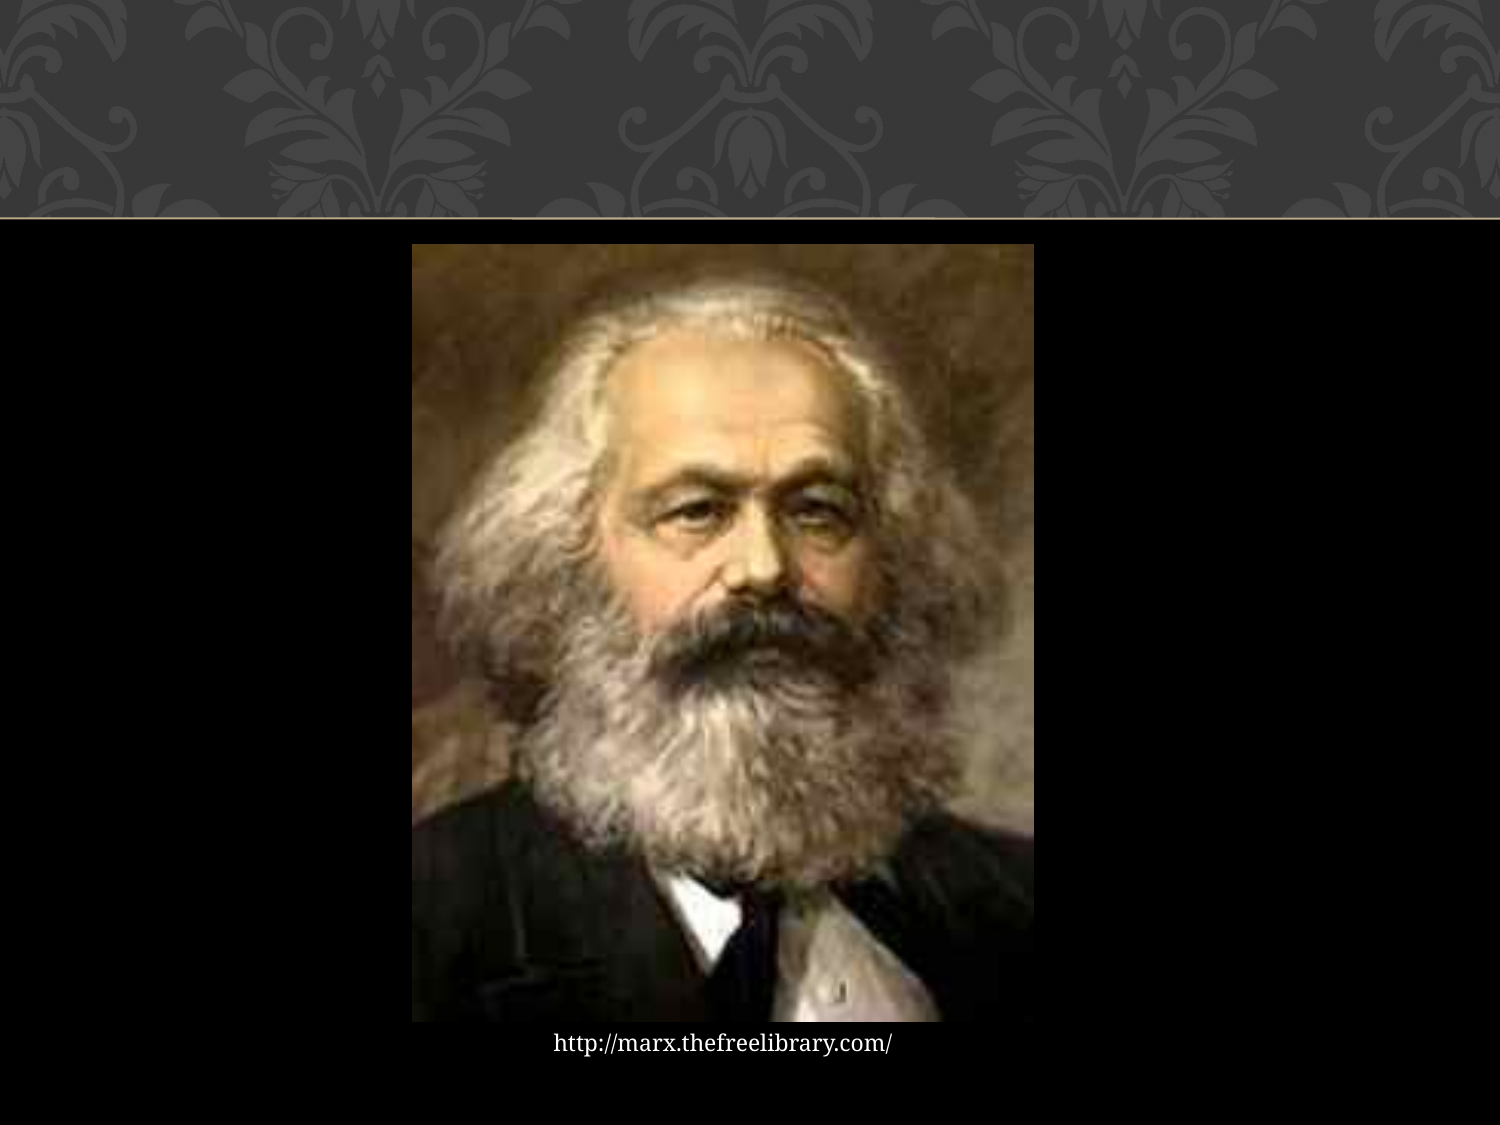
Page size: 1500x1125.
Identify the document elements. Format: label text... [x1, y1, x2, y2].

picture [412, 244, 1034, 1022]
text_box http://marx.thefreelibrary.com/ [538, 1034, 908, 1064]
